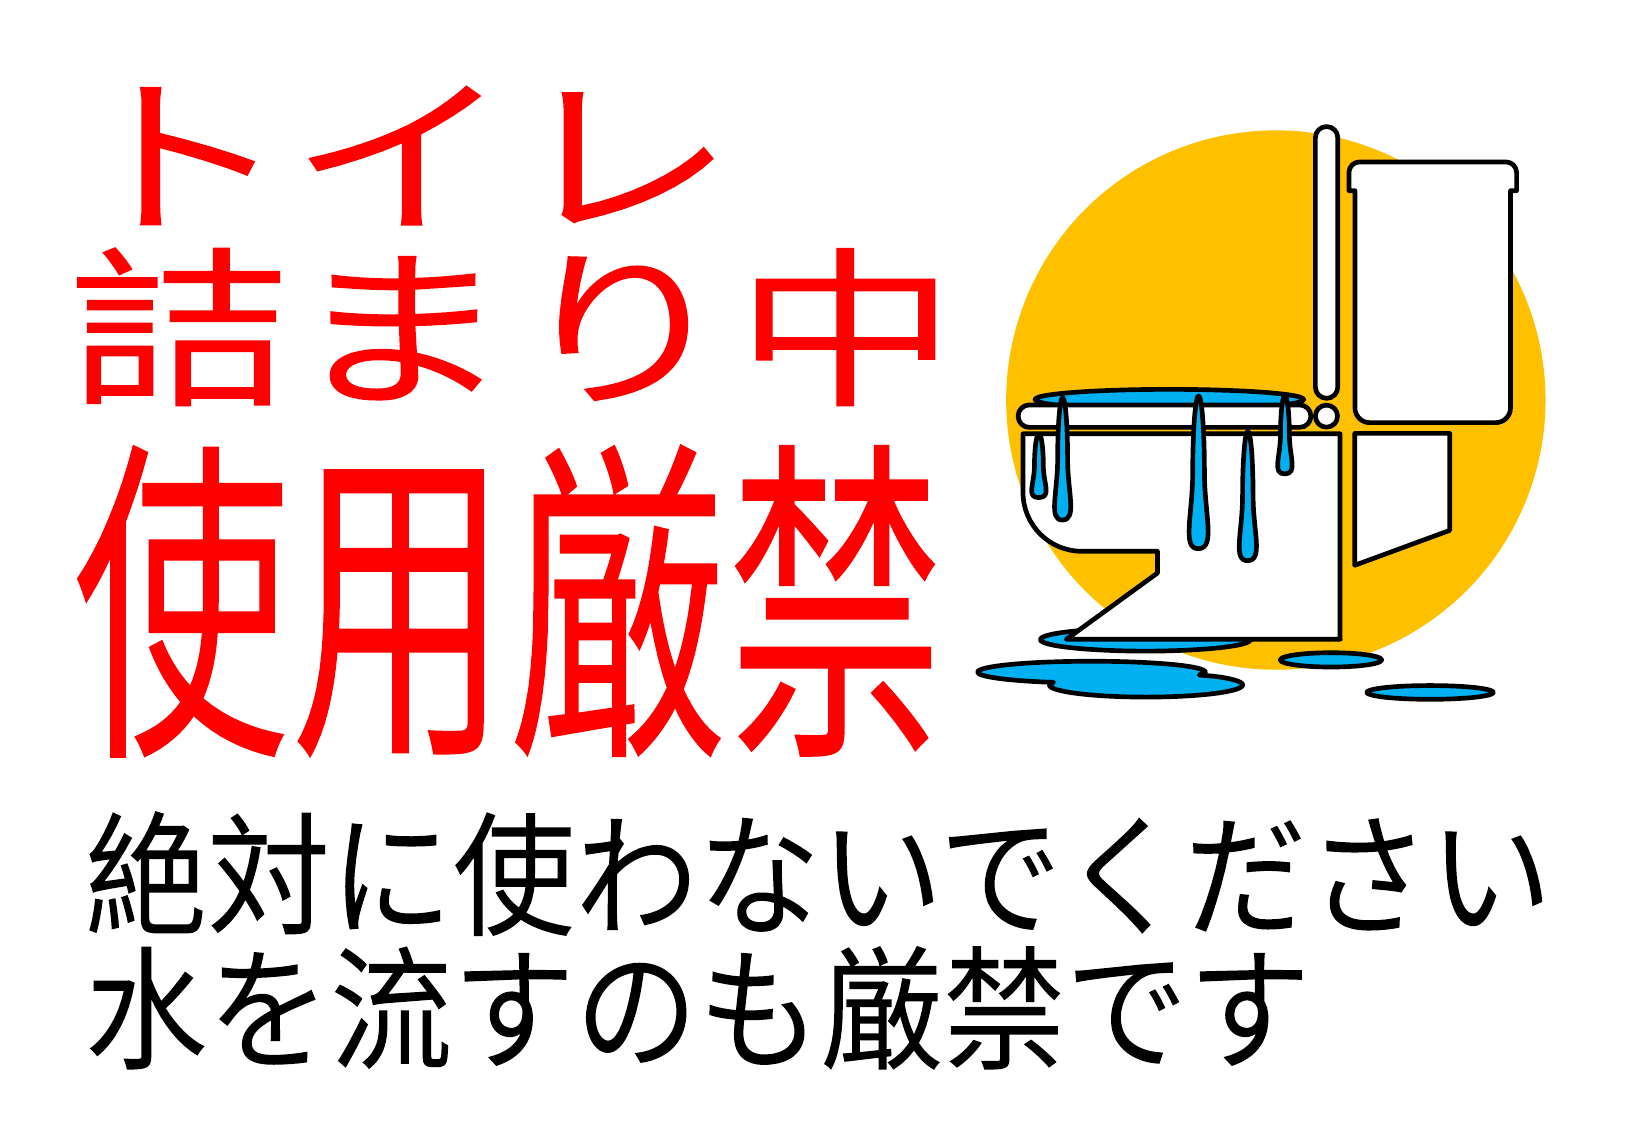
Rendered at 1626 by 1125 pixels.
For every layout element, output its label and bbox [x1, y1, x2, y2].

text_box [977, 126, 1546, 700]
text_box [76, 85, 936, 759]
